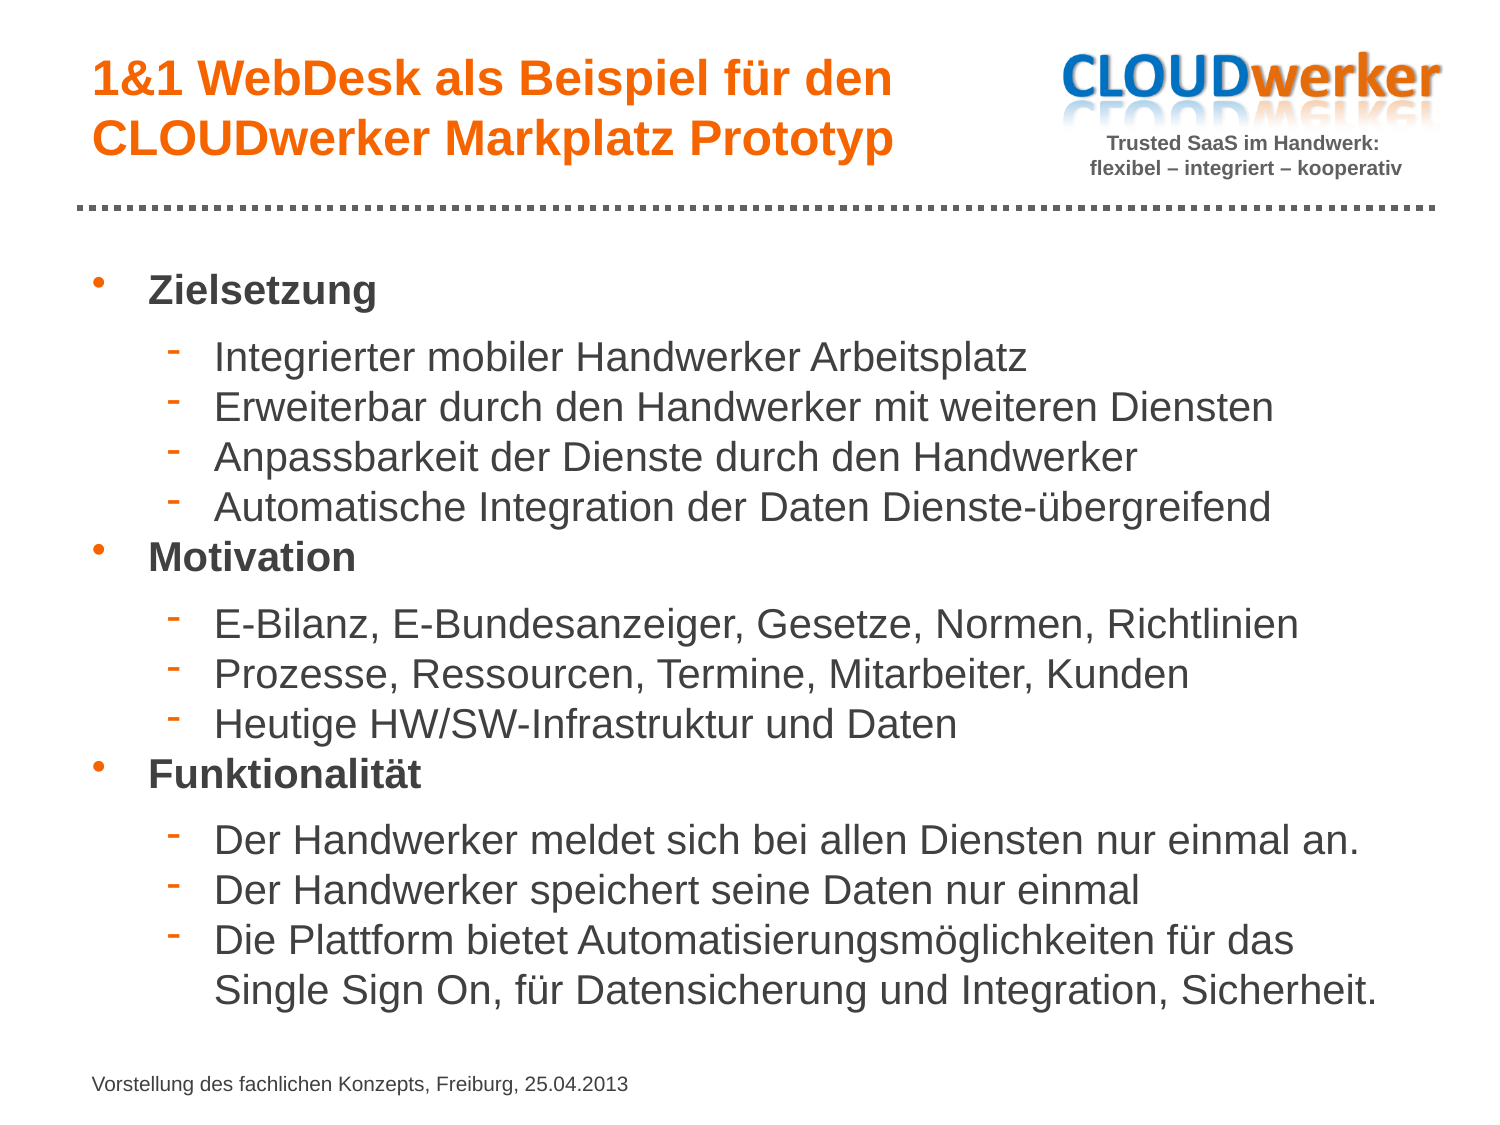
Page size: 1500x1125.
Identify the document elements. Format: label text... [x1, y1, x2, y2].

list Zielsetzung Integrierter mobiler Handwerker Arbeitsplatz Erweiterbar durch den Handwerker mit weiteren Diensten Anpassbarkeit der Dienste durch den Handwerker Automatische Integration der Daten Dienste-übergreifend Motivation E-Bilanz, E-Bundesanzeiger, Gesetze, Normen, Richtlinien Prozesse, Ressourcen, Termine, Mitarbeiter, Kunden Heutige HW/SW-Infrastruktur und Daten Funktionalität Der Handwerker meldet sich bei allen Diensten nur einmal an. Der Handwerker speichert seine Daten nur einmal Die Plattform bietet Automatisierungsmöglichkeiten für das Single Sign On, für Datensicherung und Integration, Sicherheit. [76, 255, 1436, 1036]
footer Vorstellung des fachlichen Konzepts, Freiburg, 25.04.2013 [76, 1063, 1199, 1106]
picture [1057, 47, 1447, 147]
title 1&1 WebDesk als Beispiel für den CLOUDwerker Markplatz Prototyp [76, 18, 1022, 173]
